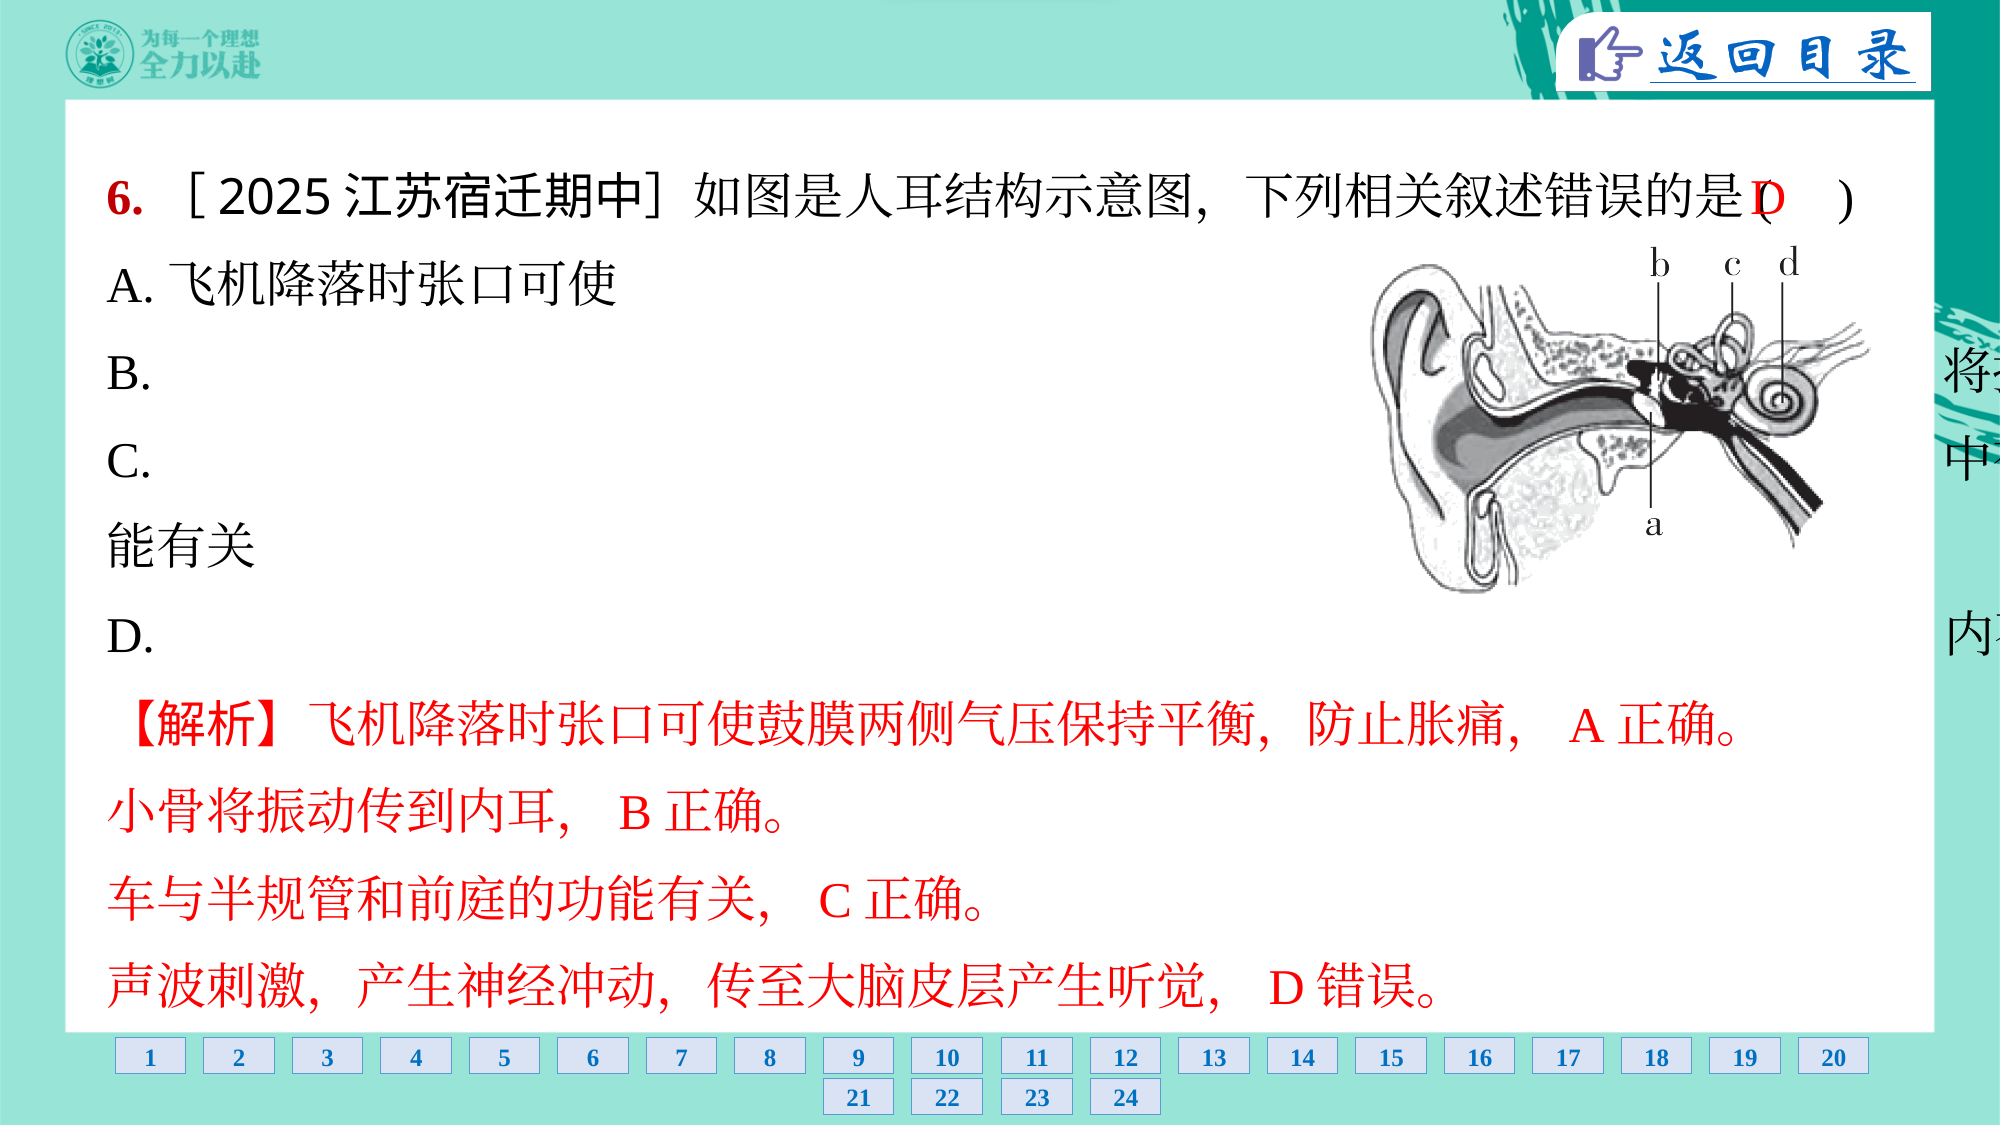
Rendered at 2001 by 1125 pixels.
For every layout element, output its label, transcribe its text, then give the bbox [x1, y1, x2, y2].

picture [0, 0, 2000, 1125]
text_box D [1732, 141, 1805, 225]
text_box 6.［2025江苏宿迁期中］如图是人耳结构示意图，下列相关叙述错误的是( ) [1805, 141, 1895, 225]
text_box 6.［2025江苏宿迁期中］如图是人耳结构示意图，下列相关叙述错误的是( ) [106, 141, 1732, 225]
